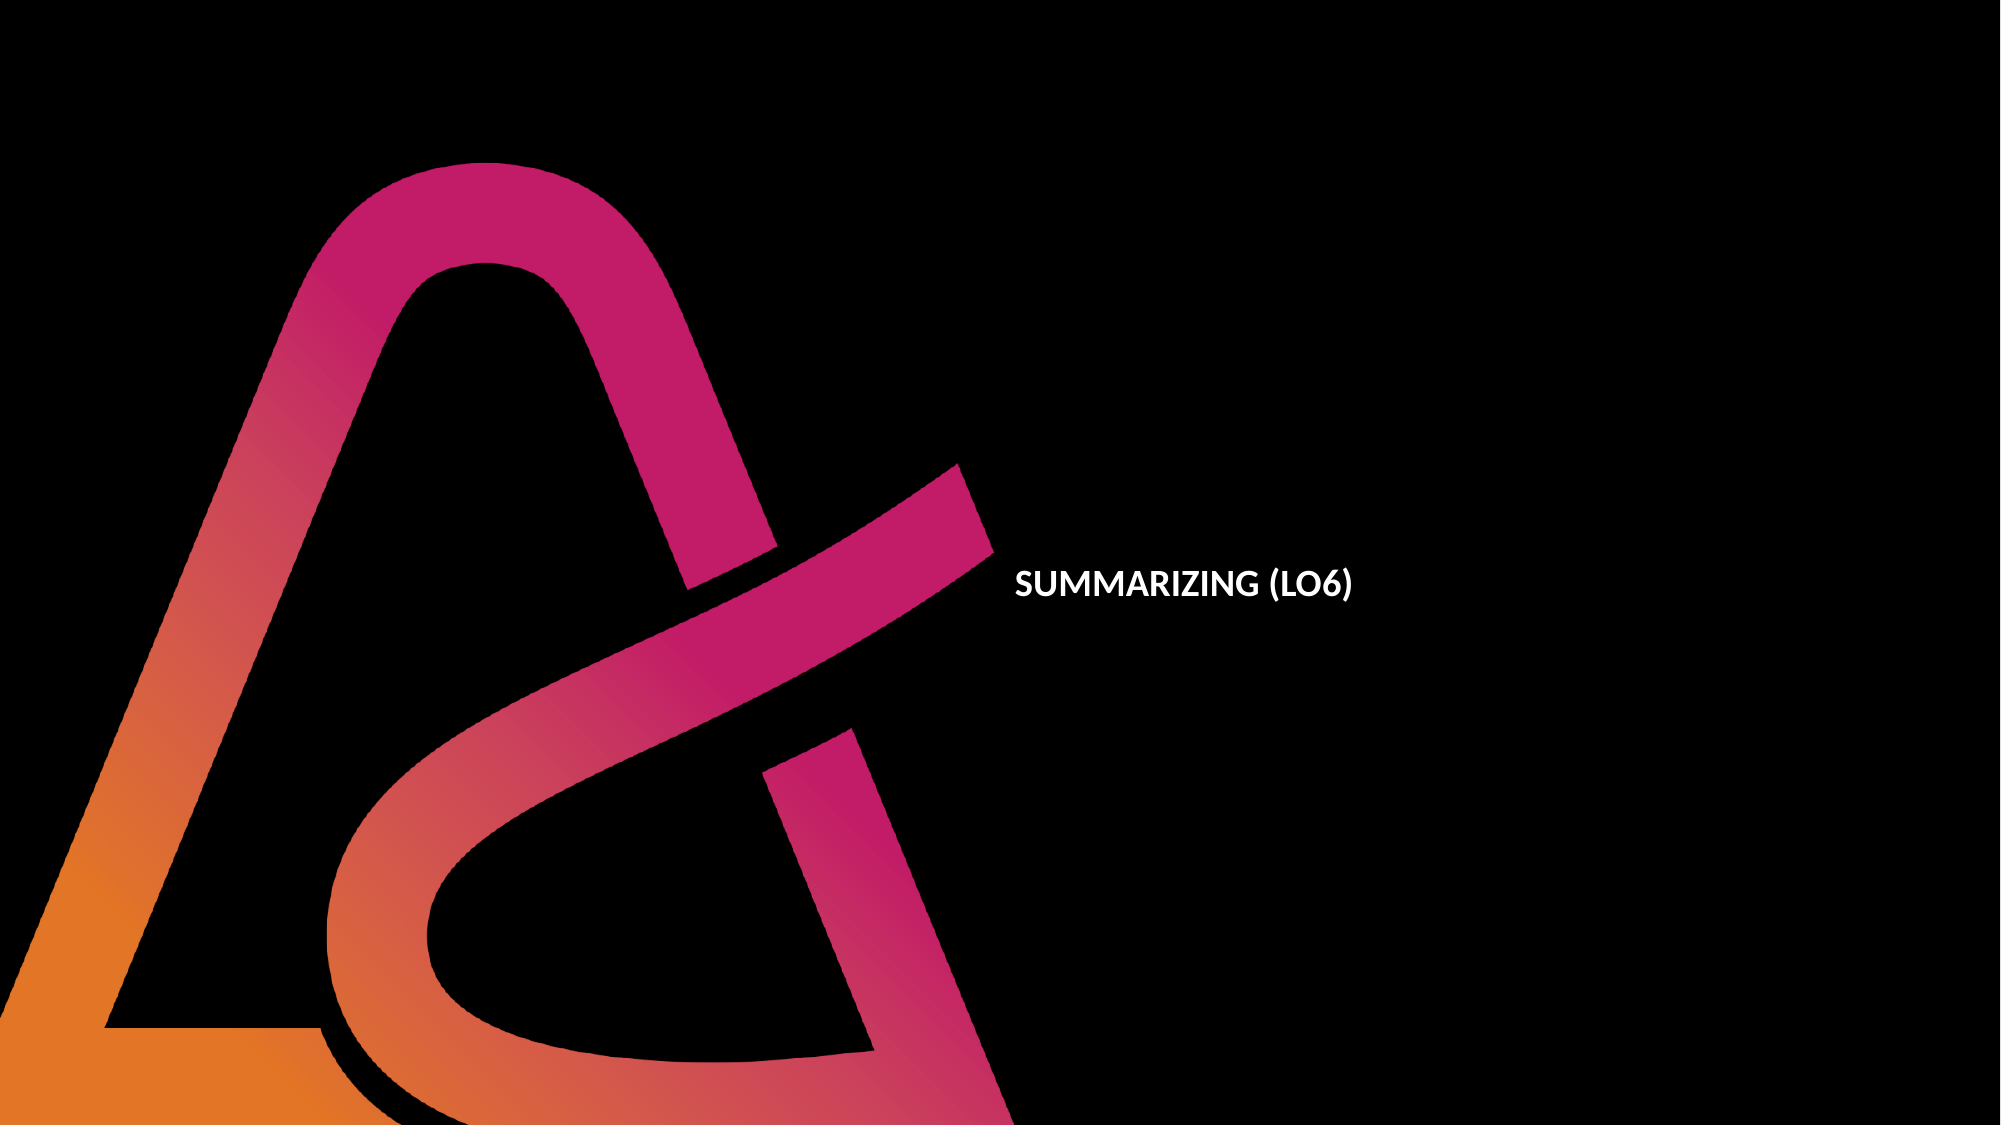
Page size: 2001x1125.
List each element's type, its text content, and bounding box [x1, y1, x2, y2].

picture [0, 143, 1015, 1125]
title SUMMARIZING (LO6) [999, 447, 1757, 778]
